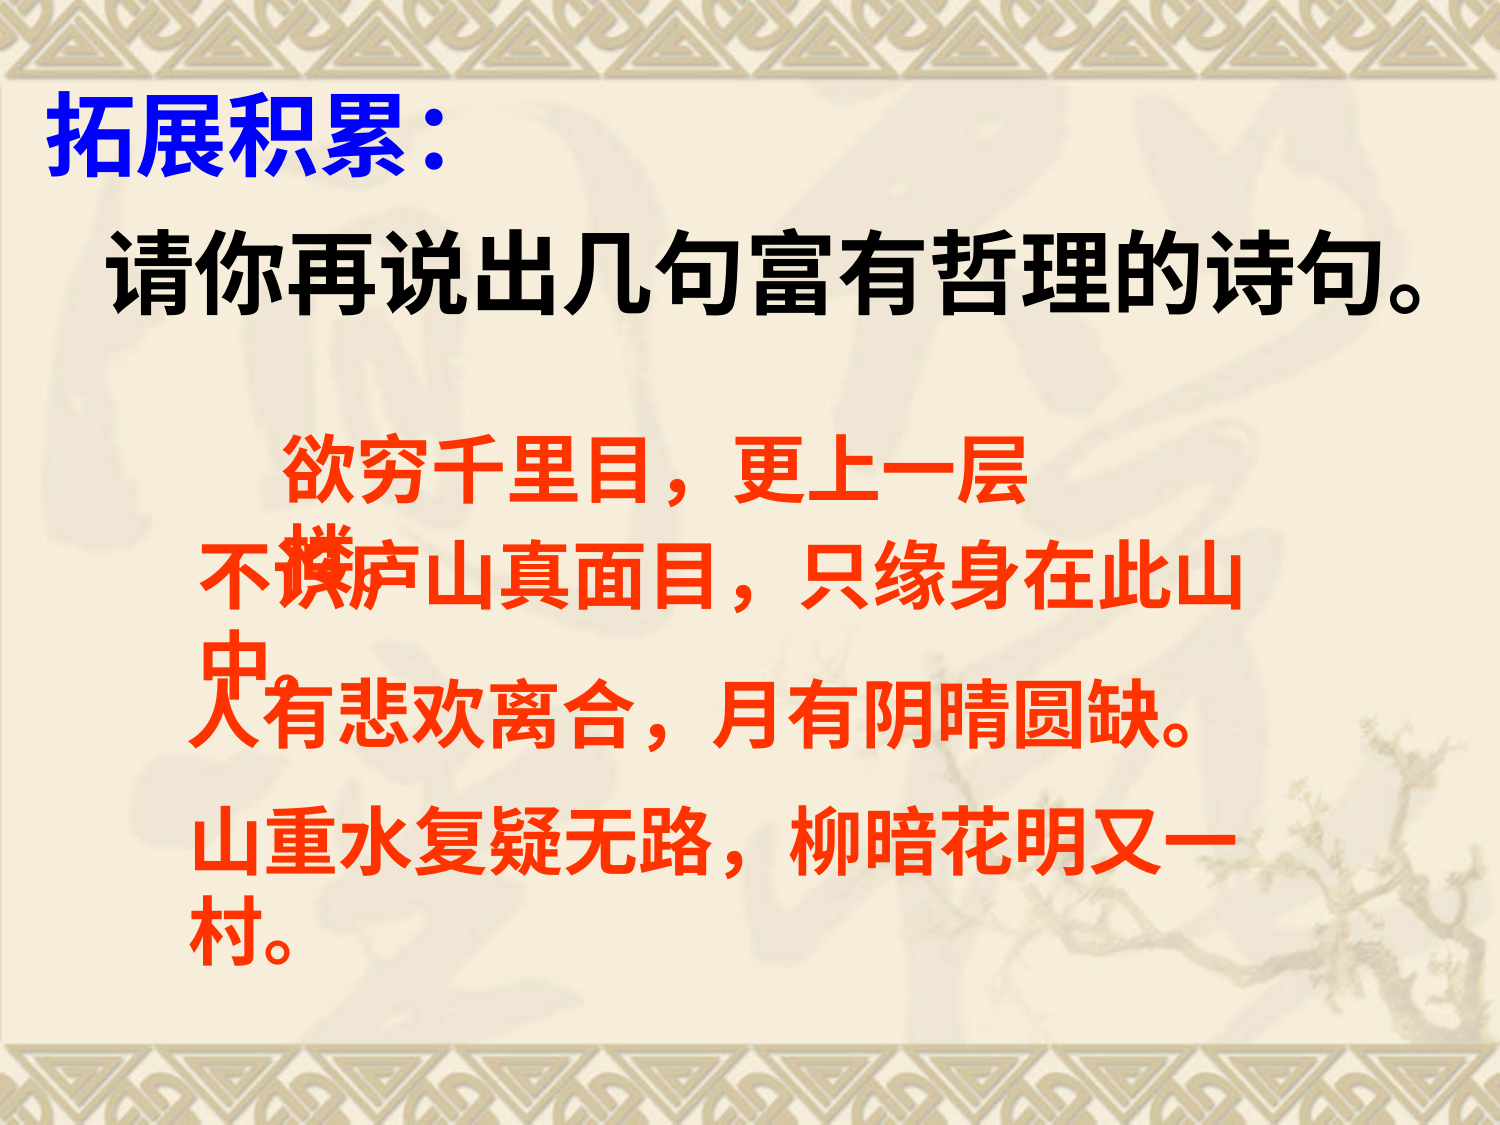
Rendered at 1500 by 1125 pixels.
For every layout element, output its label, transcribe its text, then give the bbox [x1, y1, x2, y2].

text_box 欲穷千里目，更上一层楼。 [266, 415, 1192, 521]
text_box 不识庐山真面目，只缘身在此山中。 [182, 521, 1388, 716]
text_box 拓展积累： [29, 70, 1152, 195]
picture [0, 0, 1500, 1125]
text_box 人有悲欢离合，月有阴晴圆缺。 [171, 660, 1376, 766]
text_box 山重水复疑无路，柳暗花明又一村。 [173, 787, 1348, 982]
text_box 请你再说出几句富有哲理的诗句。 [88, 208, 1500, 333]
